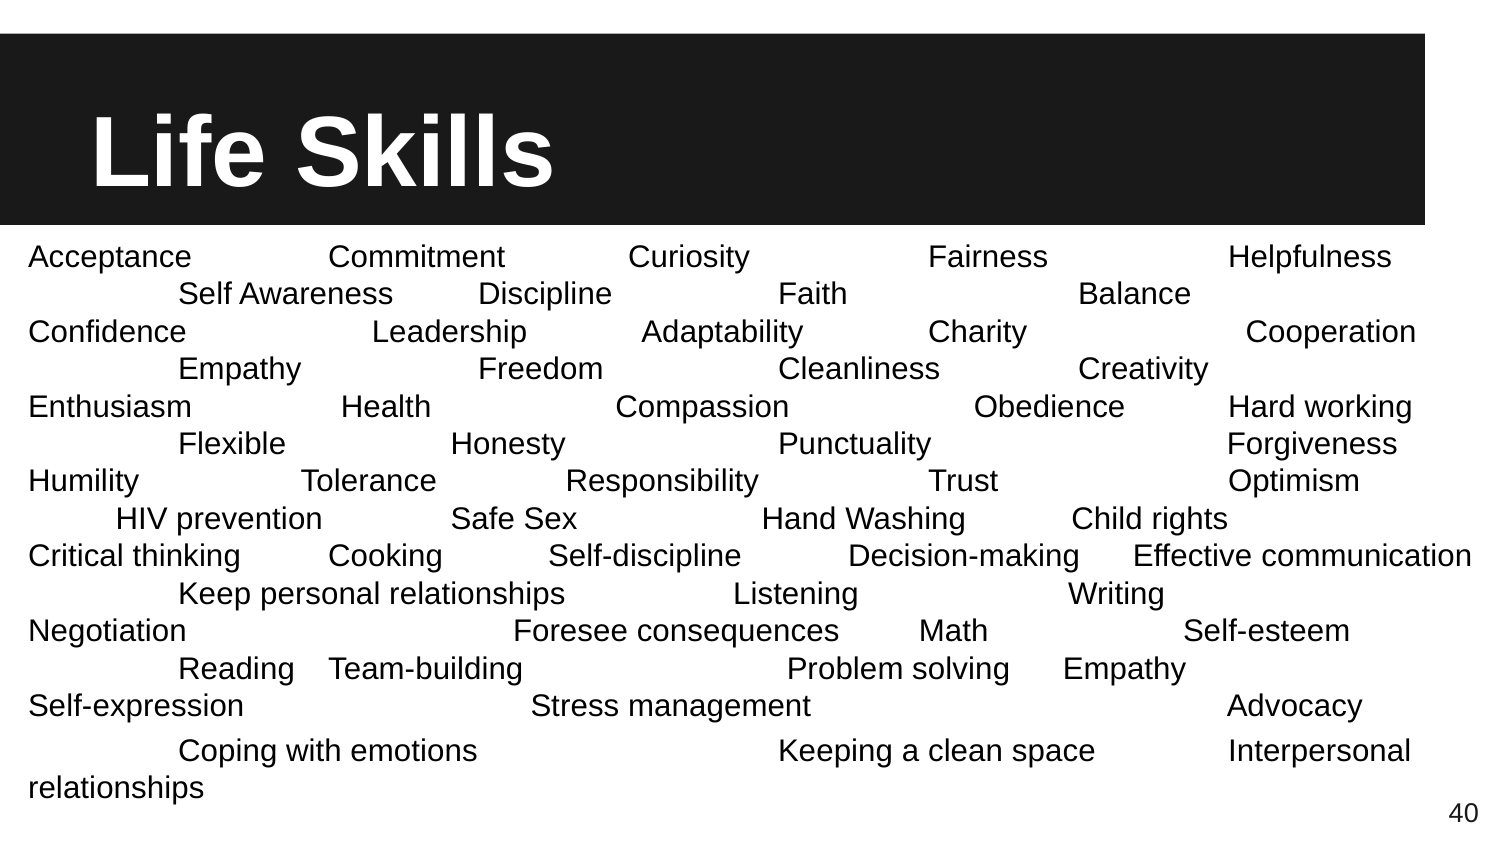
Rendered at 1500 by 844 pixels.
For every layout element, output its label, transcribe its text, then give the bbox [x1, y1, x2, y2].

slide_number 40 [1403, 779, 1494, 844]
list Acceptance Commitment Curiosity Fairness Helpfulness Self Awareness Discipline Faith Balance Confidence Leadership Adaptability Charity Cooperation Empathy Freedom Cleanliness Creativity Enthusiasm Health Compassion Obedience Hard working Flexible Honesty Punctuality Forgiveness Humility Tolerance Responsibility Trust Optimism HIV prevention Safe Sex Hand Washing Child rights Critical thinking Cooking Self-discipline Decision-making Effective communication Keep personal relationships Listening Writing Negotiation Foresee consequences Math Self-esteem Reading Team-building Problem solving Empathy Self-expression Stress management Advocacy Coping with emotions Keeping a clean space Interpersonal relationships [13, 221, 1491, 829]
title Life Skills [75, 33, 1425, 221]
